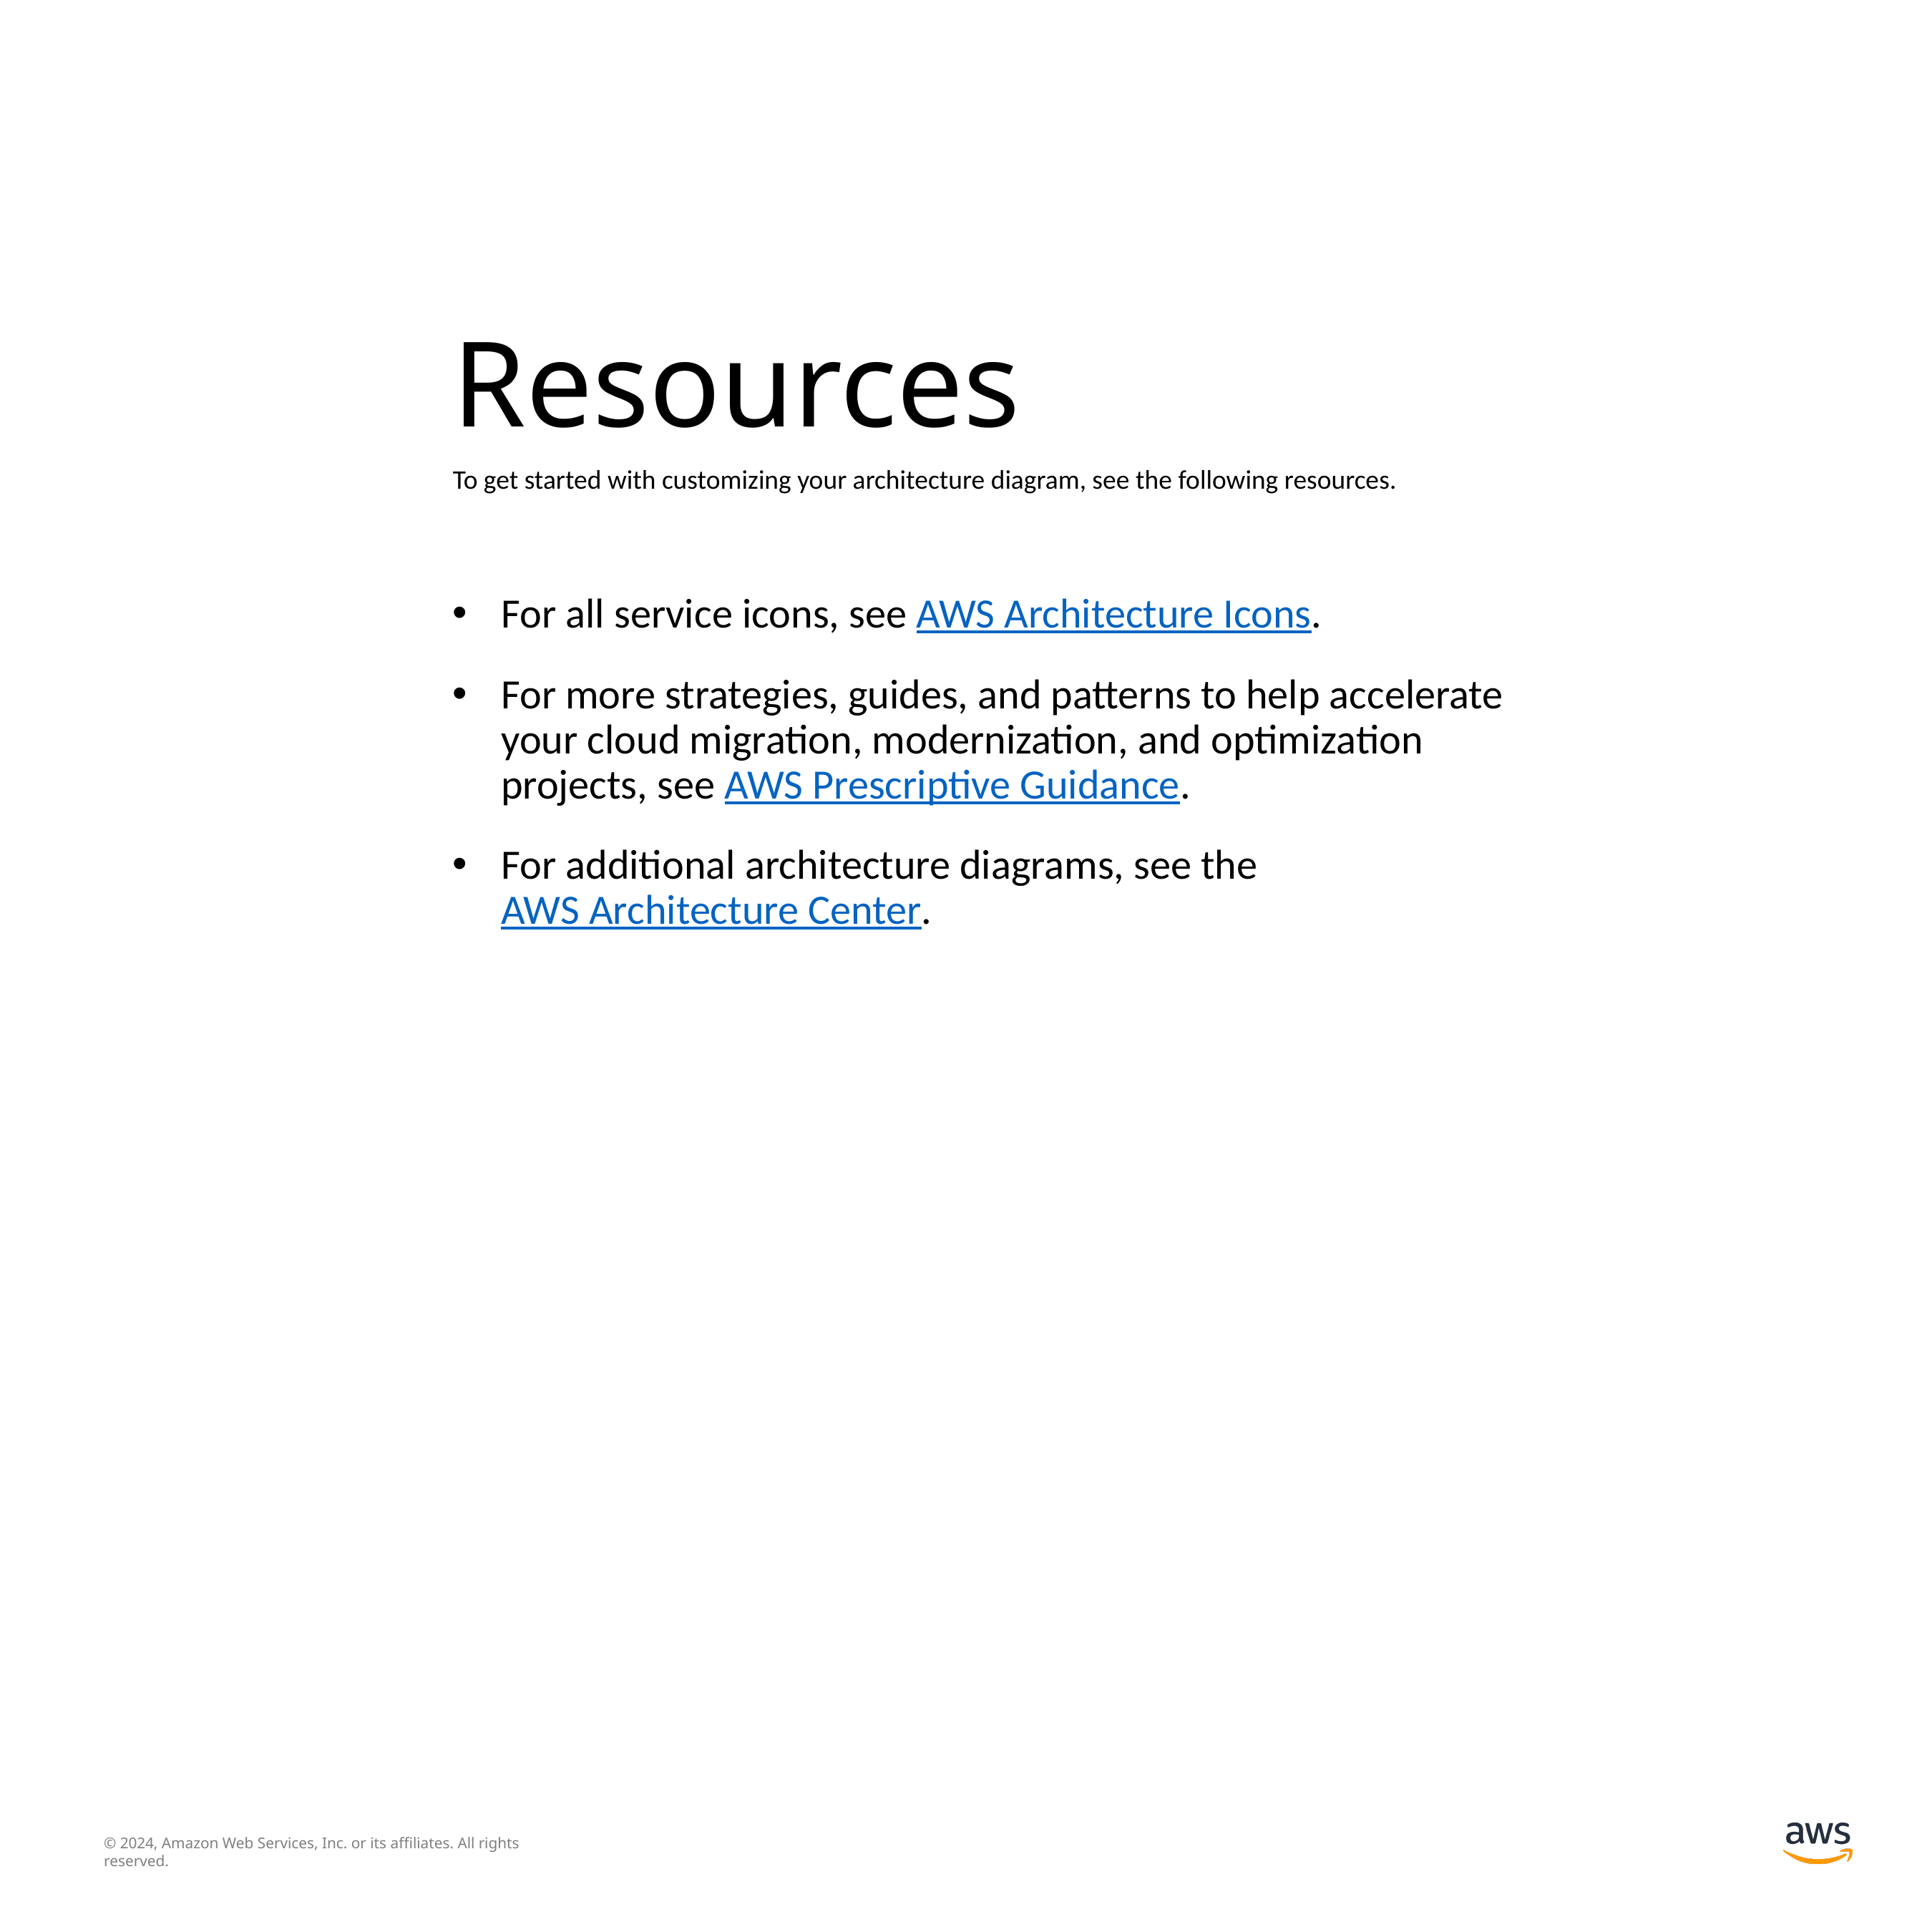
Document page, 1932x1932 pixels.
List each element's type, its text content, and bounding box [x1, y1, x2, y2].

text_box For all service icons, see AWS Architecture Icons. For more strategies, guides, and patterns to help accelerate your cloud migration, modernization, and optimization projects, see AWS Prescriptive Guidance. For additional architecture diagrams, see the AWS Architecture Center. [442, 586, 1553, 1336]
text_box To get started with customizing your architecture diagram, see the following resources. [442, 457, 1488, 500]
picture [1783, 1823, 1853, 1864]
text_box Resources [442, 319, 1553, 424]
